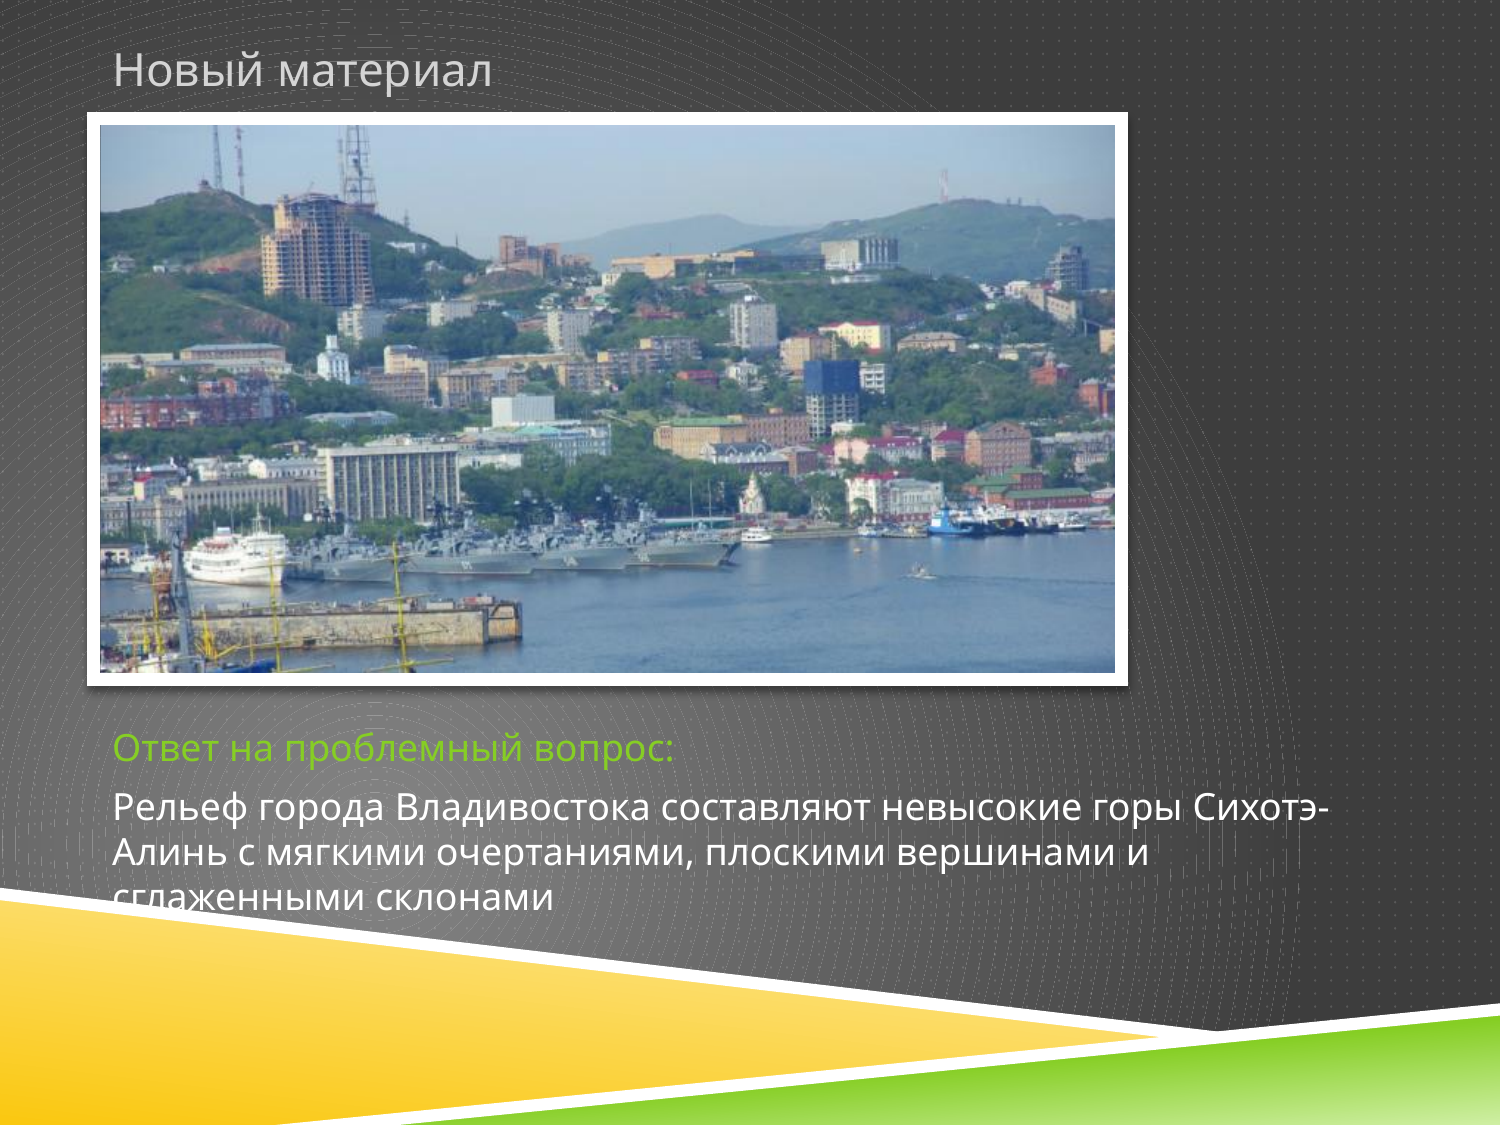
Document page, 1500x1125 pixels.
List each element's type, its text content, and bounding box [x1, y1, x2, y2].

picture [100, 125, 1116, 674]
list Ответ на проблемный вопрос: Рельеф города Владивостока составляют невысокие горы Сихотэ-Алинь с мягкими очертаниями, плоскими вершинами и сглаженными склонами [112, 716, 1365, 980]
title Новый материал [112, 54, 668, 104]
